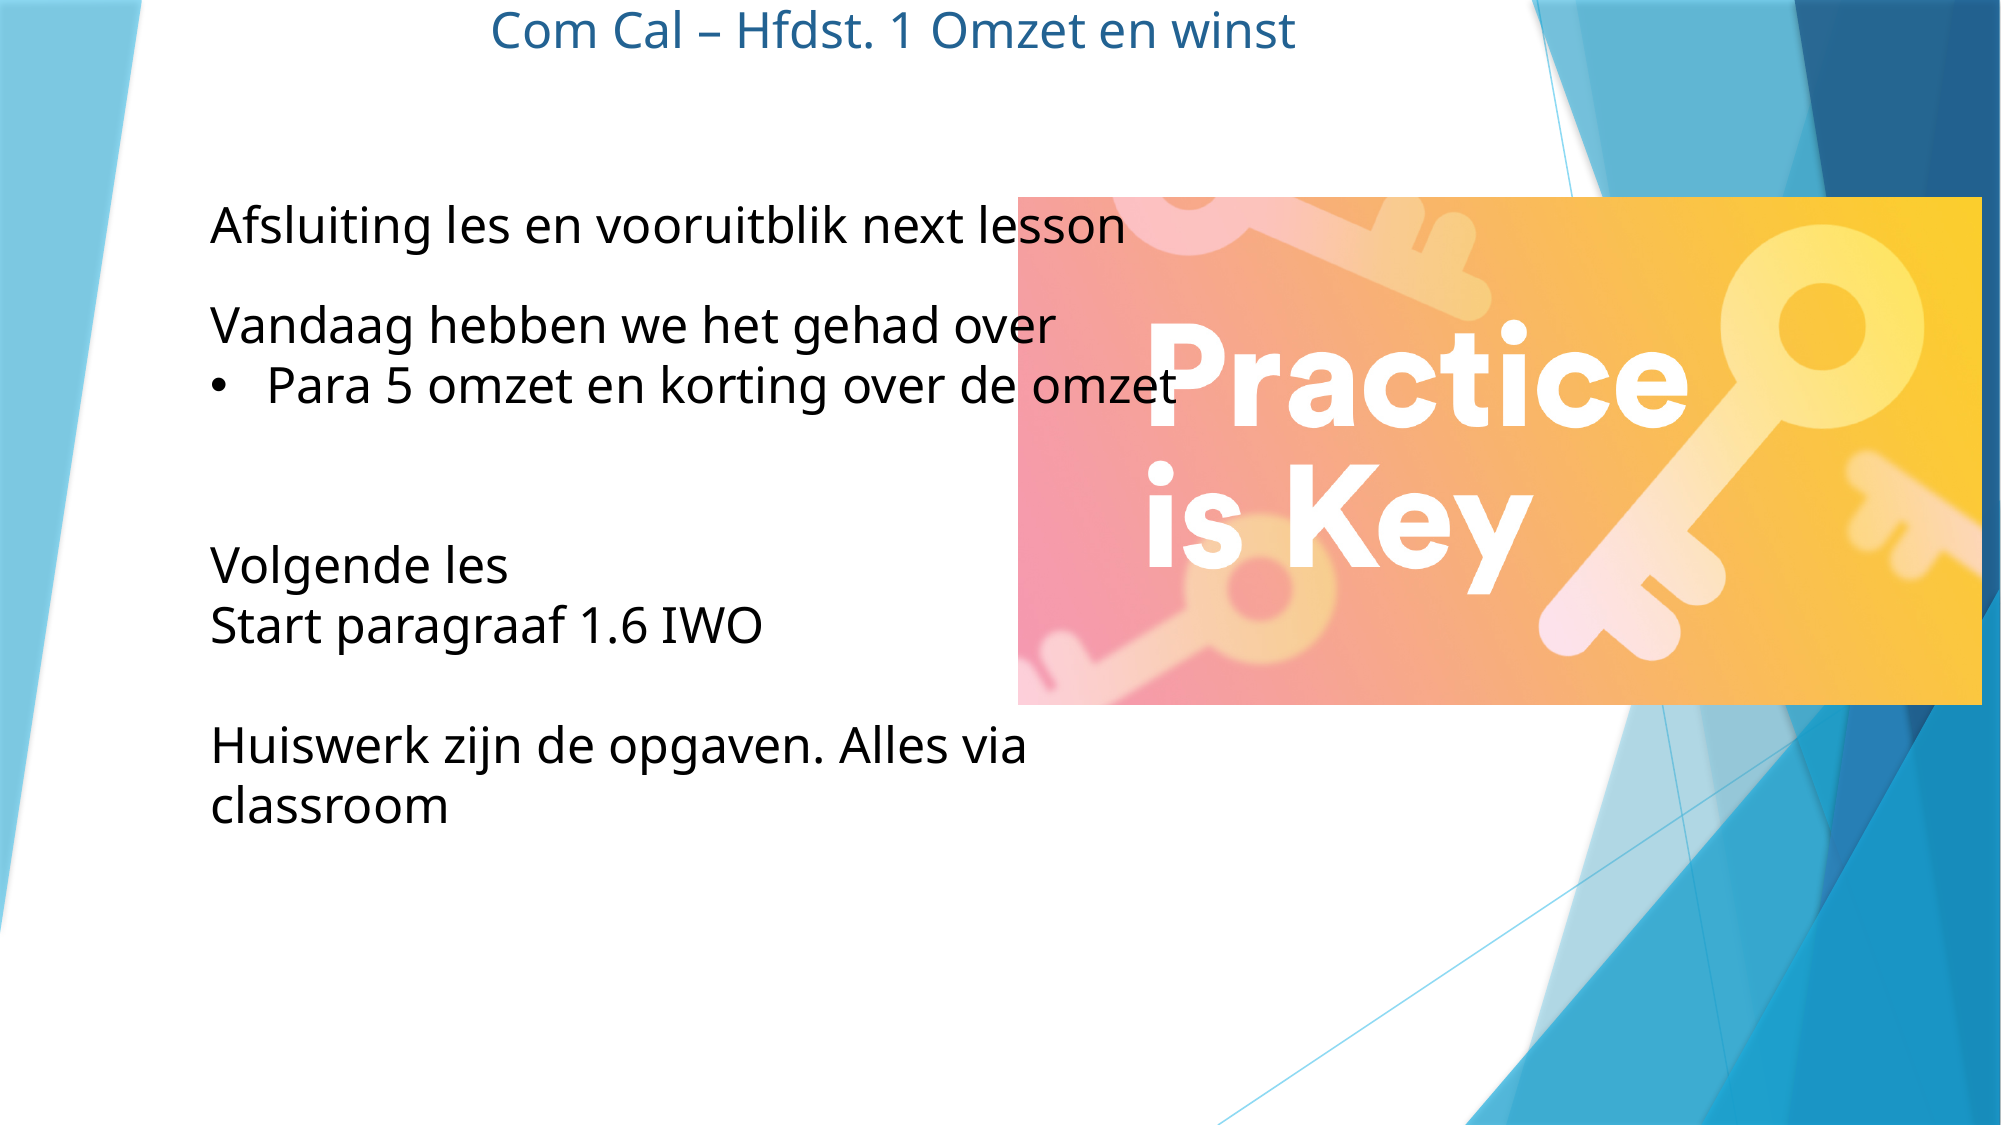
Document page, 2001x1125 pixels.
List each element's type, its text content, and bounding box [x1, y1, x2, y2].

text_box Afsluiting les en vooruitblik next lesson [195, 186, 1282, 262]
picture [1017, 196, 1983, 705]
text_box Vandaag hebben we het gehad over Para 5 omzet en korting over de omzet Volgende les Start paragraaf 1.6 IWO Huiswerk zijn de opgaven. Alles via classroom [195, 286, 1282, 842]
text_box Com Cal – Hfdst. 1 Omzet en winst [9, 0, 1778, 66]
